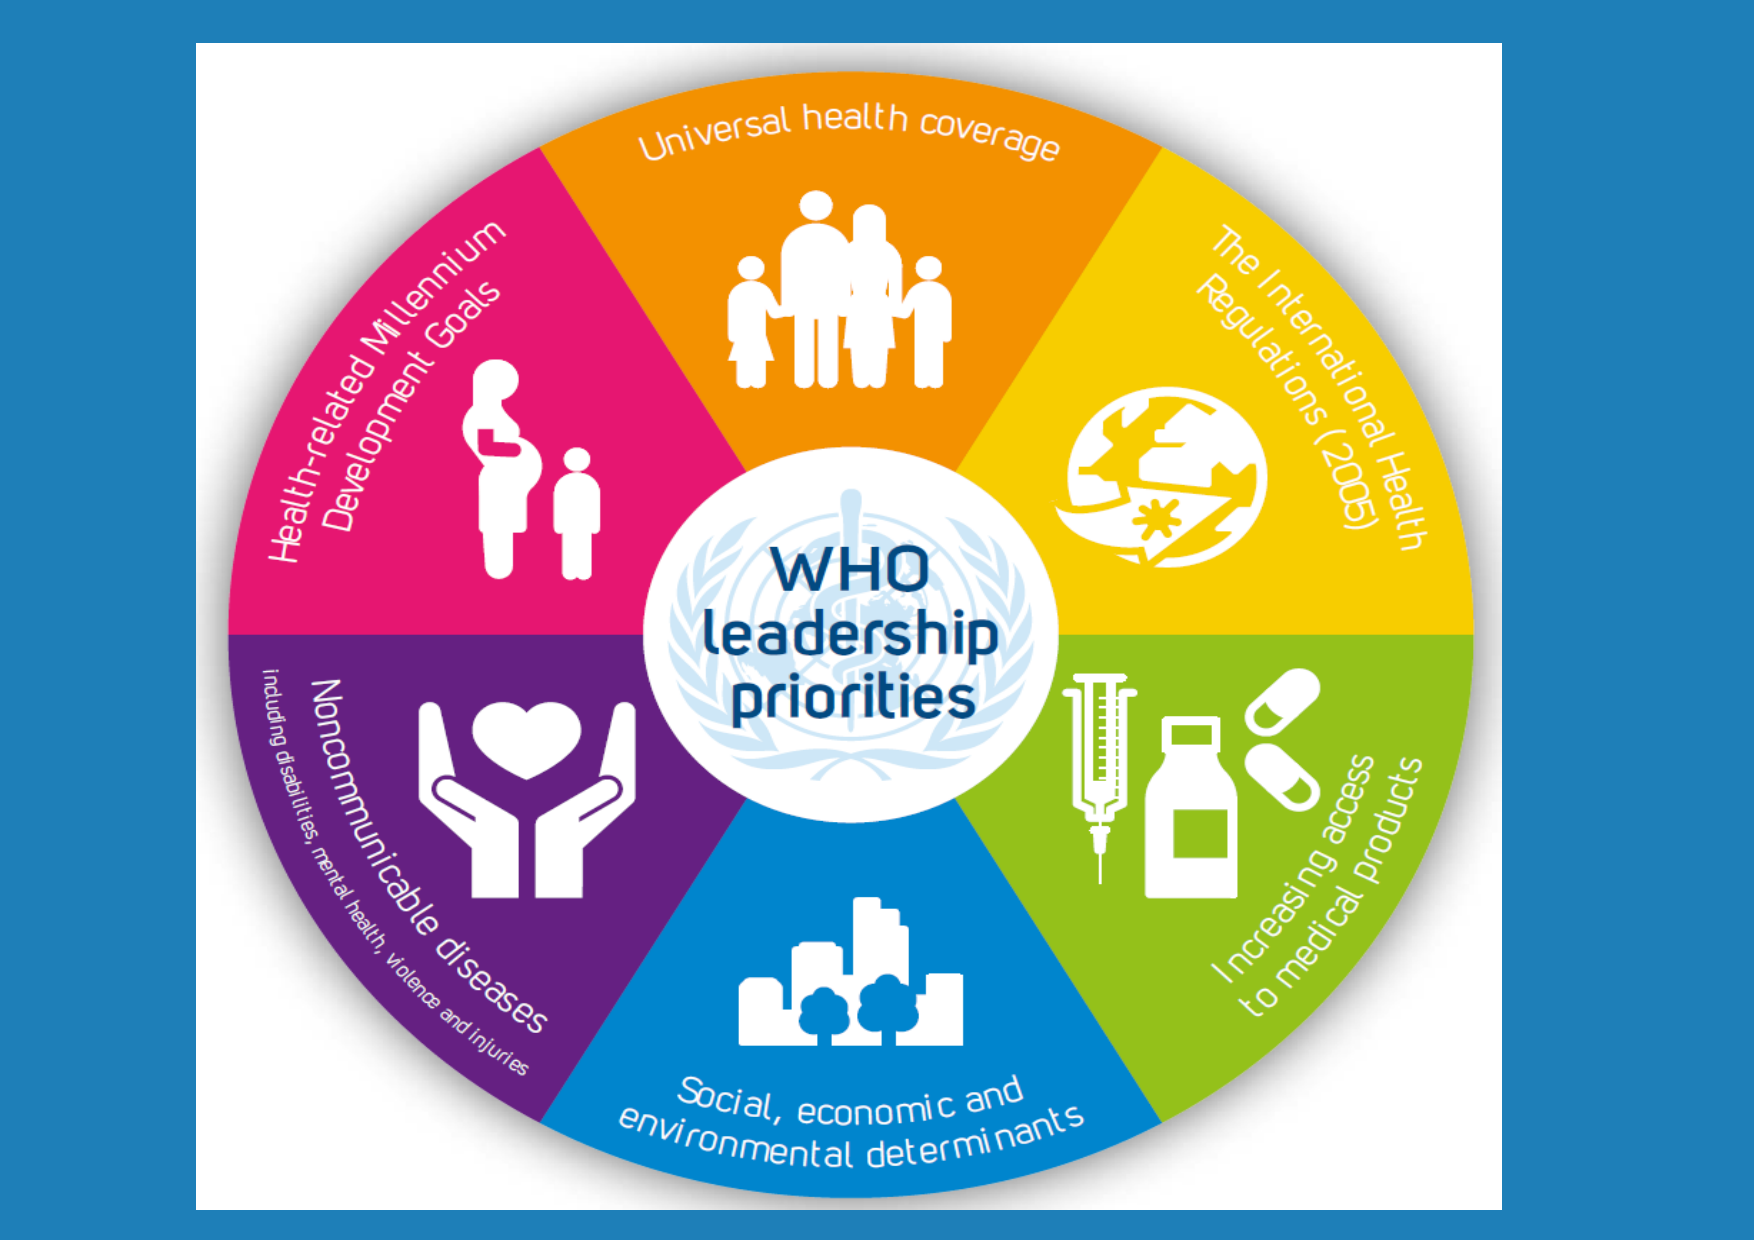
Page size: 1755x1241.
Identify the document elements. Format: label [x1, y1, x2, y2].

picture [196, 43, 1502, 1210]
